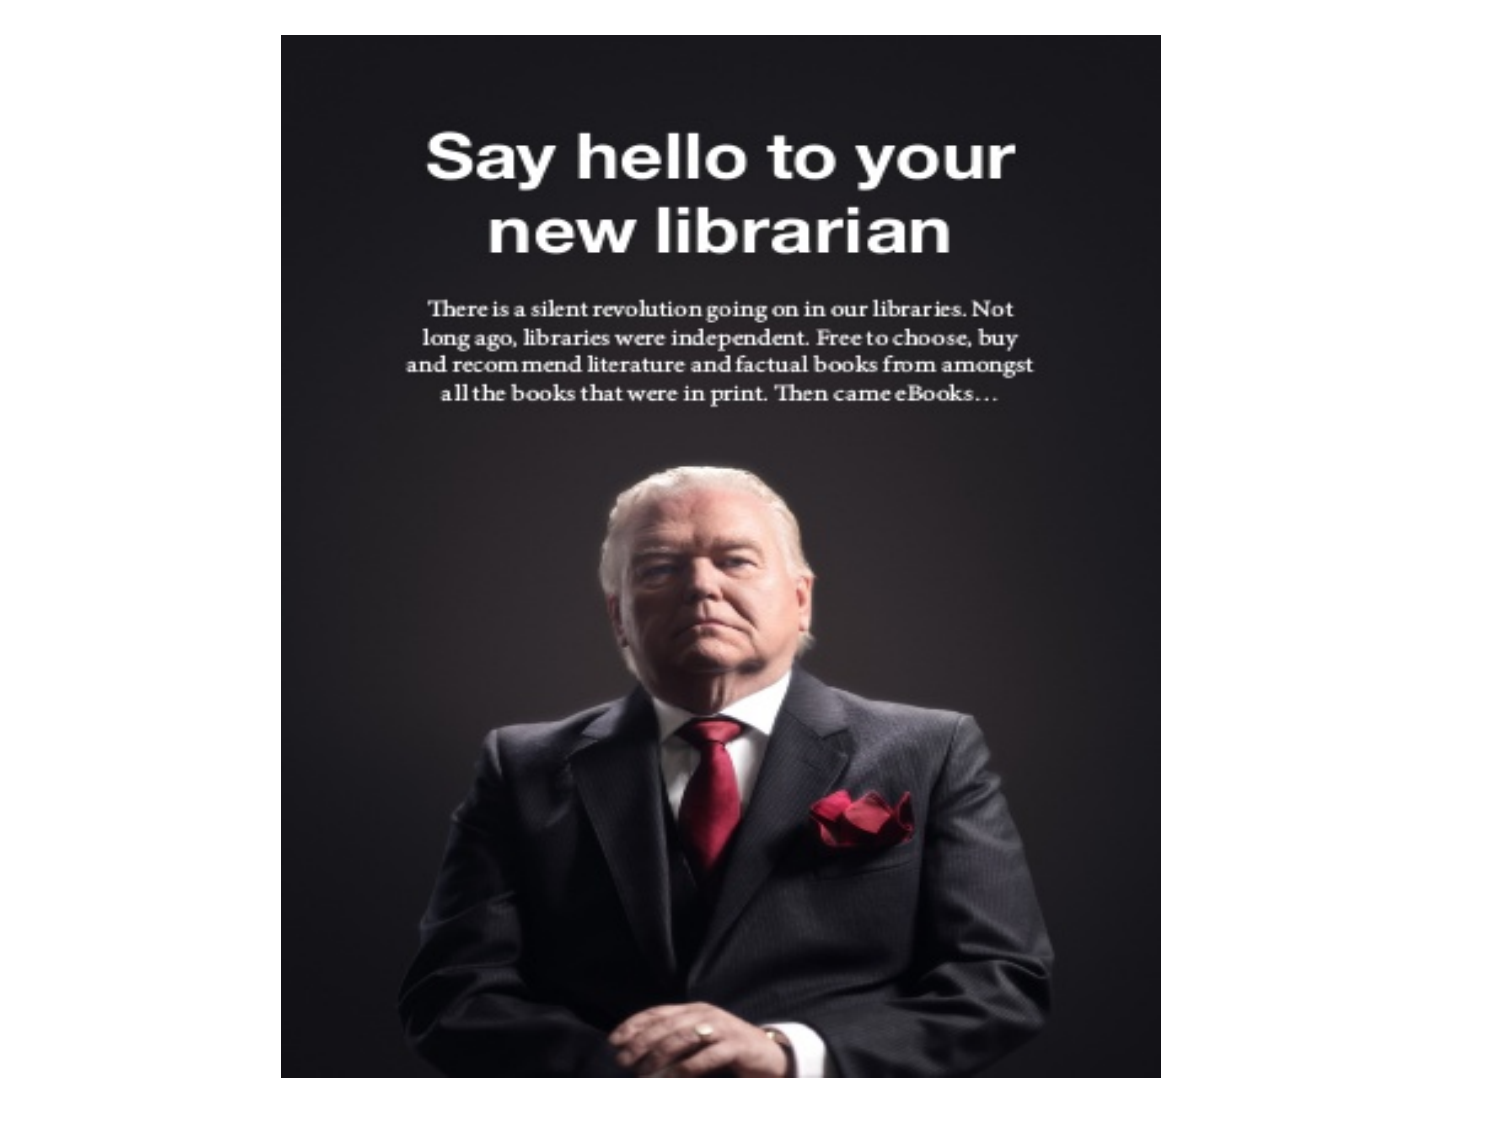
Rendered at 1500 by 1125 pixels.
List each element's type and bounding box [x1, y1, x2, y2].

list [280, 34, 1161, 1079]
